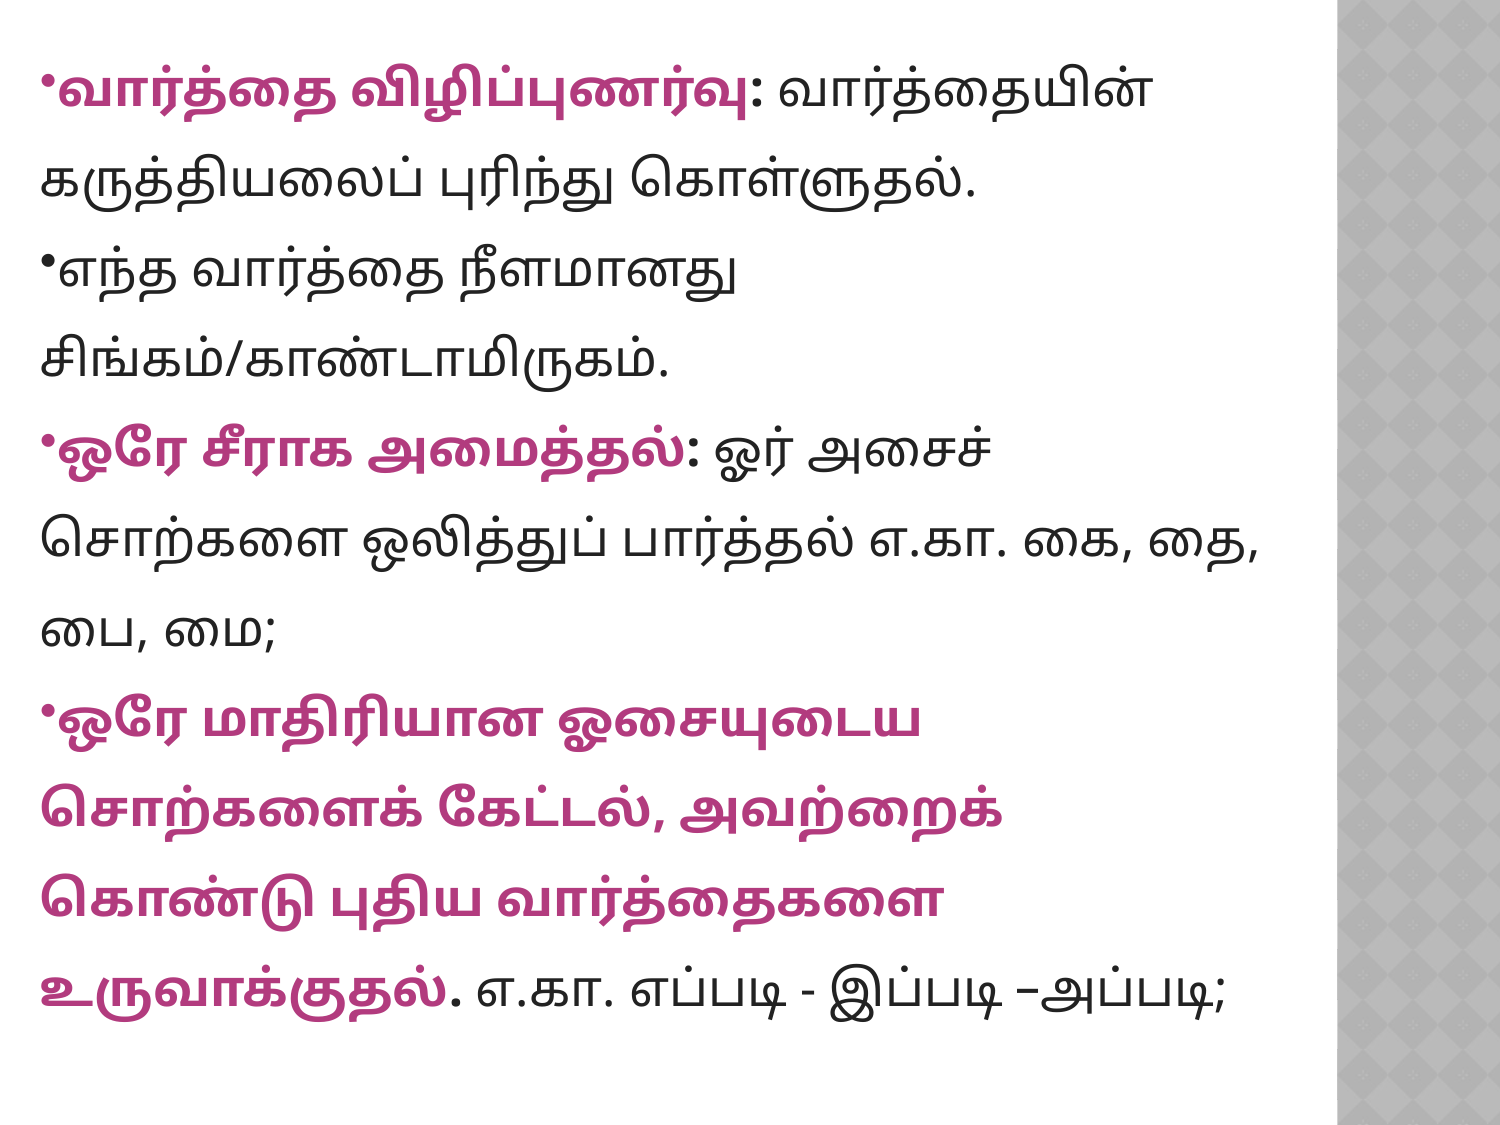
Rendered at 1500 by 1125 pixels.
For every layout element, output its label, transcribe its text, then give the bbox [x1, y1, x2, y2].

text_box வார்த்தை விழிப்புணர்வு: வார்த்தையின் கருத்தியலைப் புரிந்து கொள்ளுதல். எந்த வார்த்தை நீளமானது சிங்கம்/காண்டாமிருகம். ஒரே சீராக அமைத்தல்: ஓர் அசைச் சொற்களை ஒலித்துப் பார்த்தல் எ.கா. கை, தை, பை, மை; ஒரே மாதிரியான ஓசையுடைய சொற்களைக் கேட்டல், அவற்றைக் கொண்டு புதிய வார்த்தைகளை உருவாக்குதல். எ.கா. எப்படி - இப்படி –அப்படி; [24, 18, 1300, 1024]
